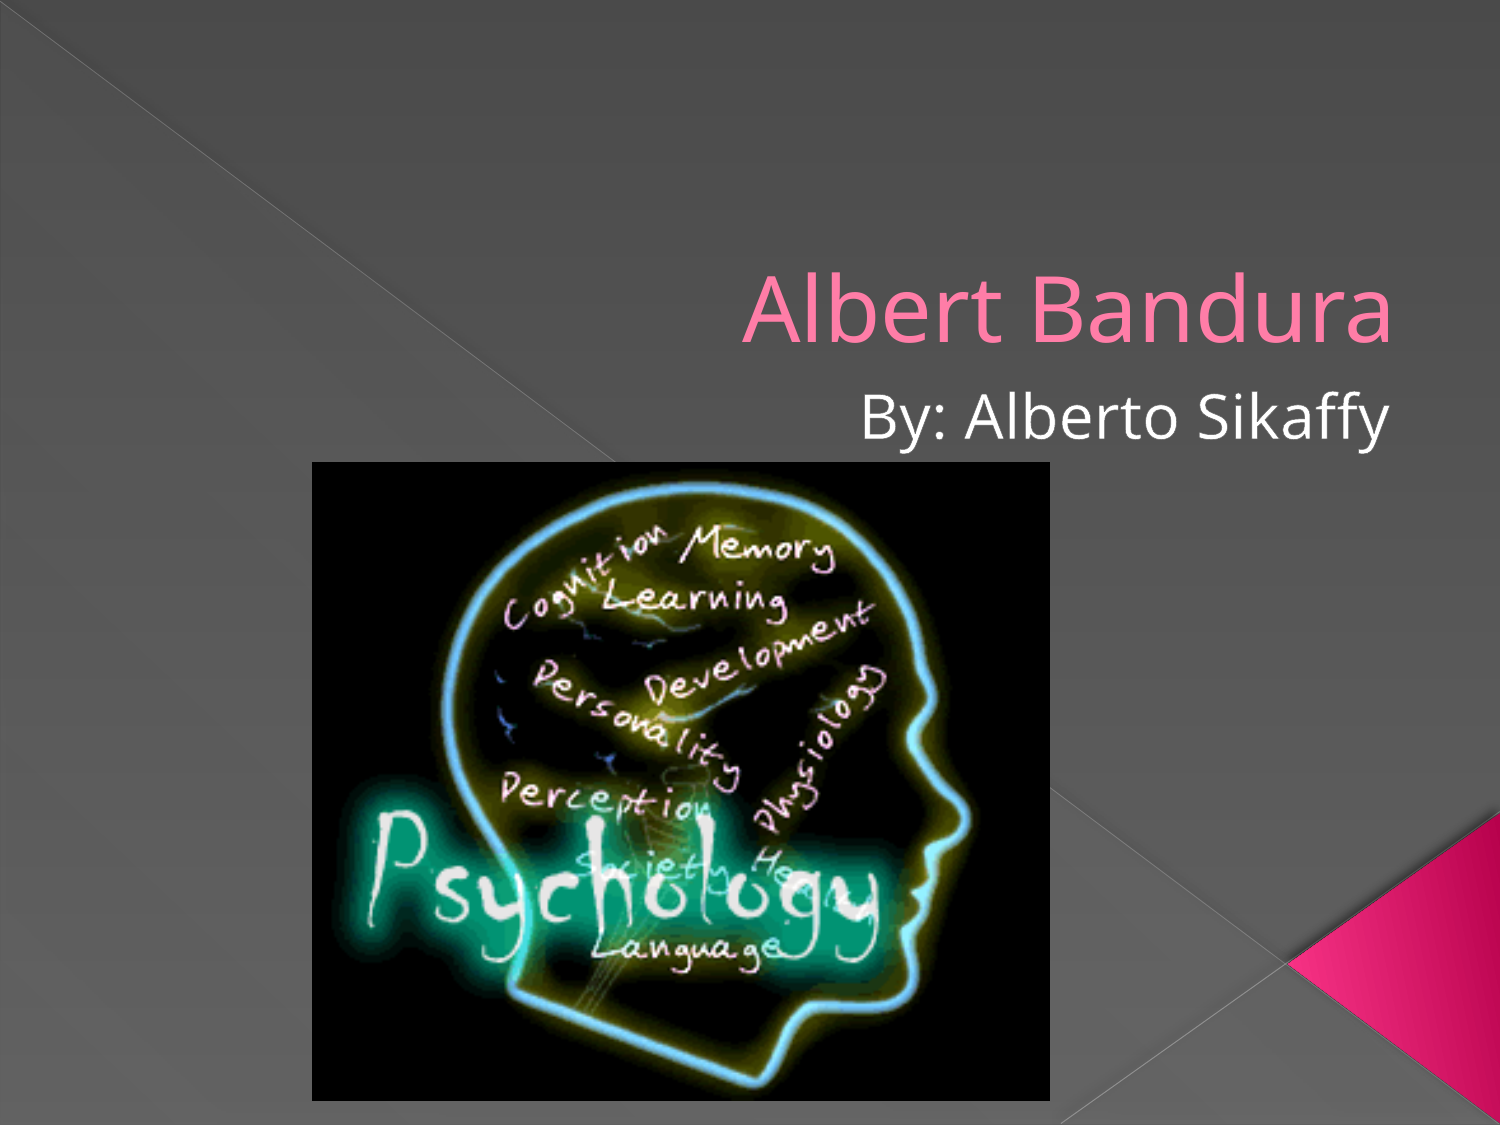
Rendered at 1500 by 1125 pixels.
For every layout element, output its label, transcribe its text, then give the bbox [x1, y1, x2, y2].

title Albert Bandura [88, 127, 1412, 369]
subtitle By: Alberto Sikaffy [88, 369, 1412, 657]
picture [312, 462, 1051, 1102]
